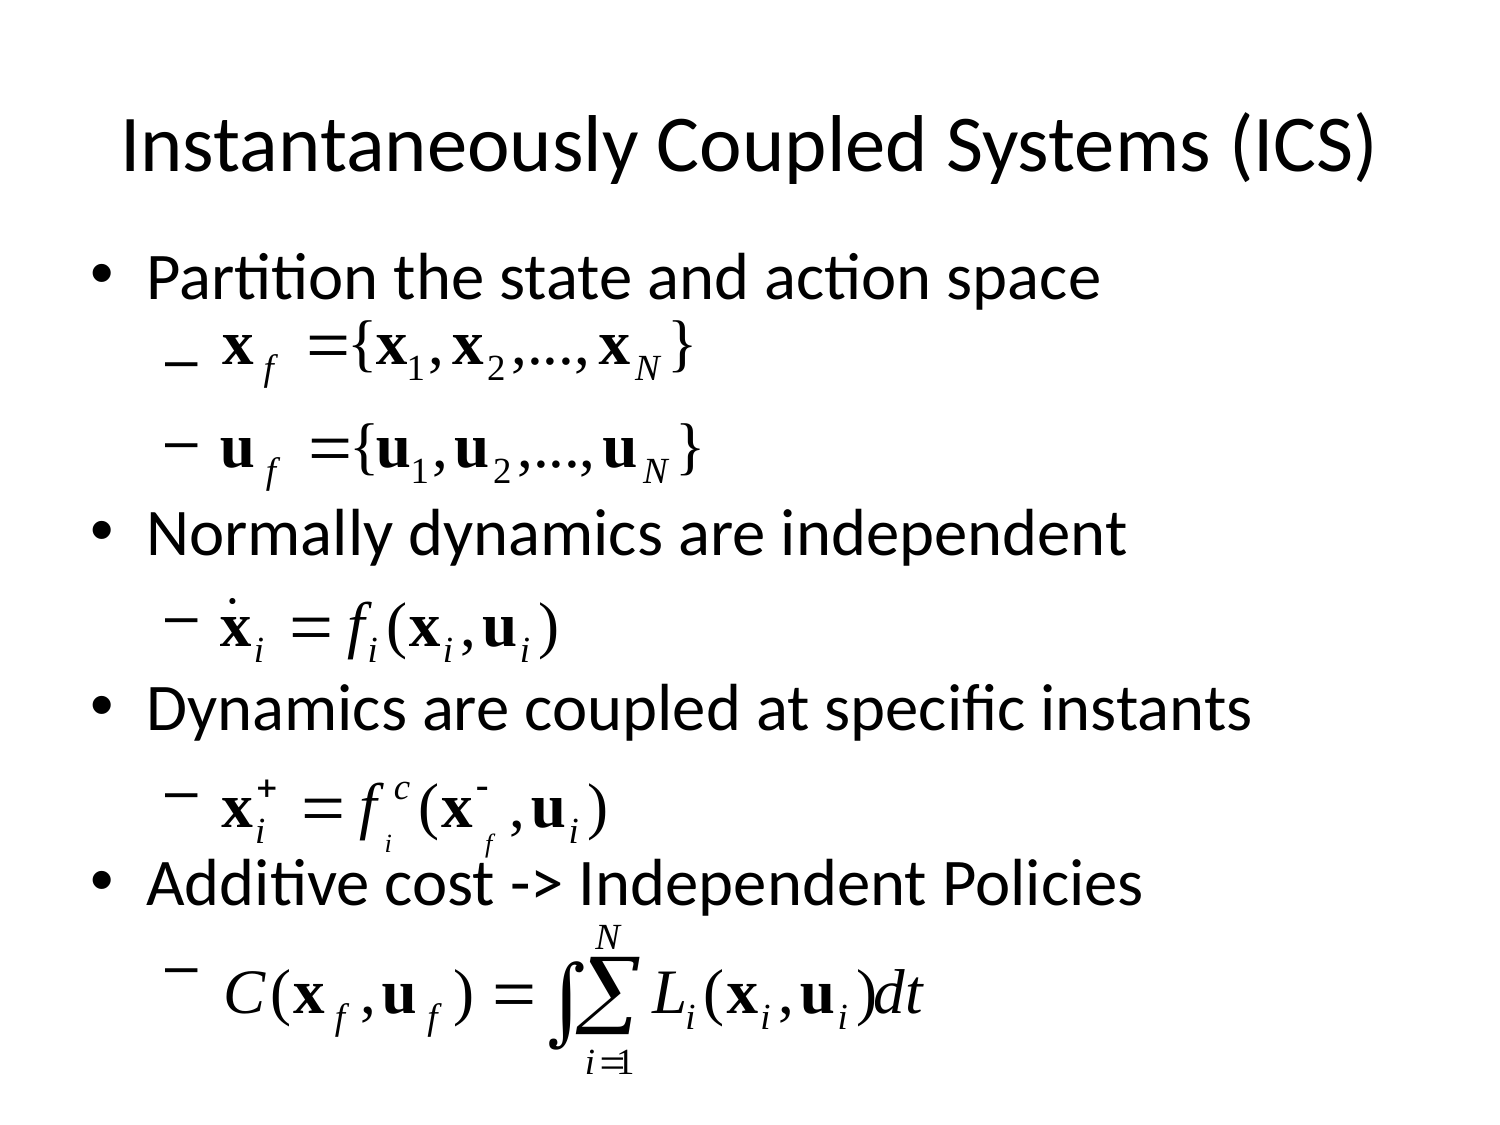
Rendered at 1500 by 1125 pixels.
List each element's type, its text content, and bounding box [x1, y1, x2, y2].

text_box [216, 908, 938, 1088]
title Instantaneously Coupled Systems (ICS) [75, 45, 1425, 224]
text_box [211, 758, 618, 870]
list Partition the state and action space Normally dynamics are independent Dynamics are coupled at specific instants Additive cost -> Independent Policies [75, 224, 1425, 1088]
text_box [212, 303, 713, 505]
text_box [210, 583, 569, 679]
